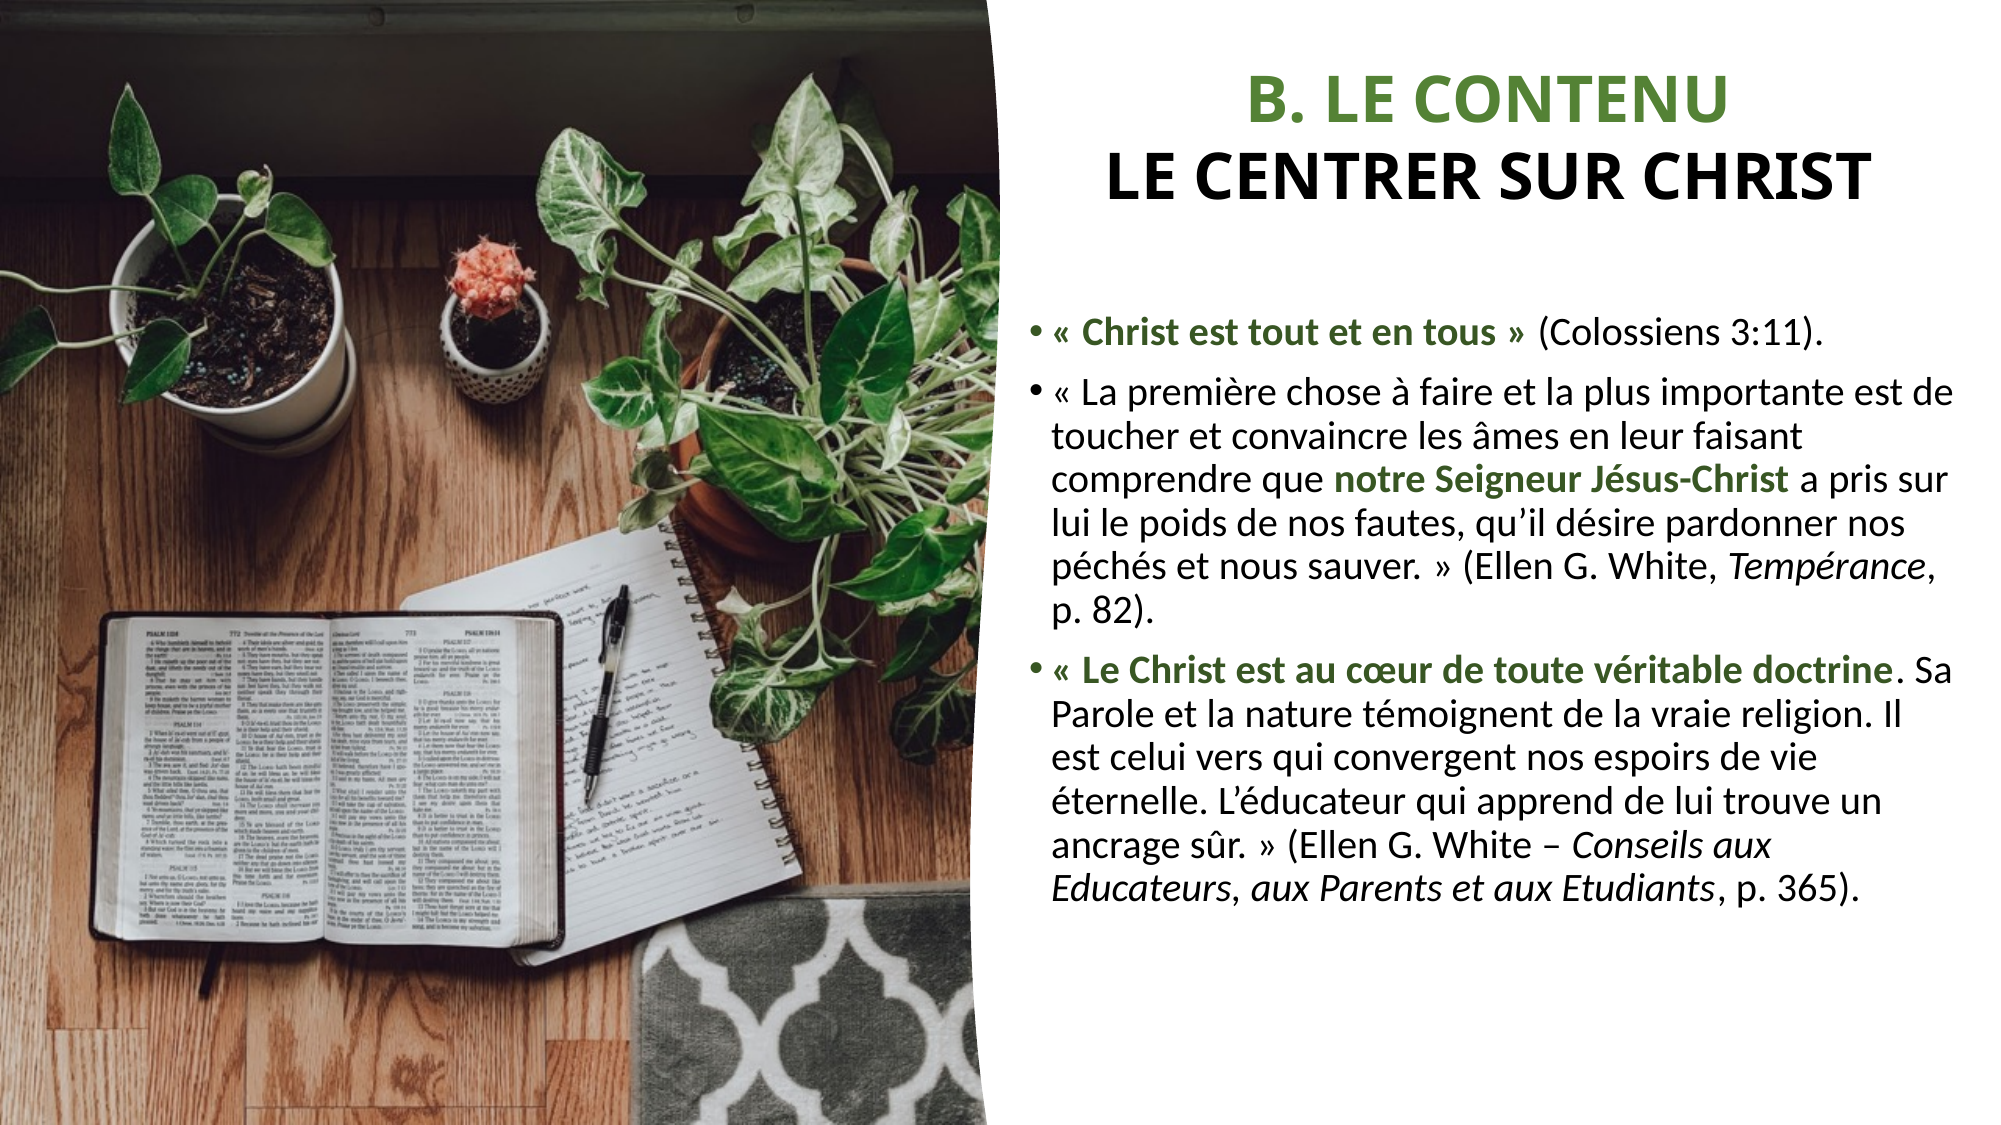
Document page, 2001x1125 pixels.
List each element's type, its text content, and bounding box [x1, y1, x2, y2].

list « Christ est tout et en tous » (Colossiens 3:11). « La première chose à faire et la plus importante est de toucher et convaincre les âmes en leur faisant comprendre que notre Seigneur Jésus-Christ a pris sur lui le poids de nos fautes, qu’il désire pardonner nos péchés et nous sauver. » (Ellen G. White, Tempérance, p. 82). « Le Christ est au cœur de toute véritable doctrine. Sa Parole et la nature témoignent de la vraie religion. Il est celui vers qui convergent nos espoirs de vie éternelle. L’éducateur qui apprend de lui trouve un ancrage sûr. » (Ellen G. White – Conseils aux Educateurs, aux Parents et aux Etudiants, p. 365). [1000, 303, 1977, 919]
picture [0, 0, 1000, 1125]
title B. LE CONTENU LE CENTRER SUR CHRIST [1054, 33, 1923, 221]
